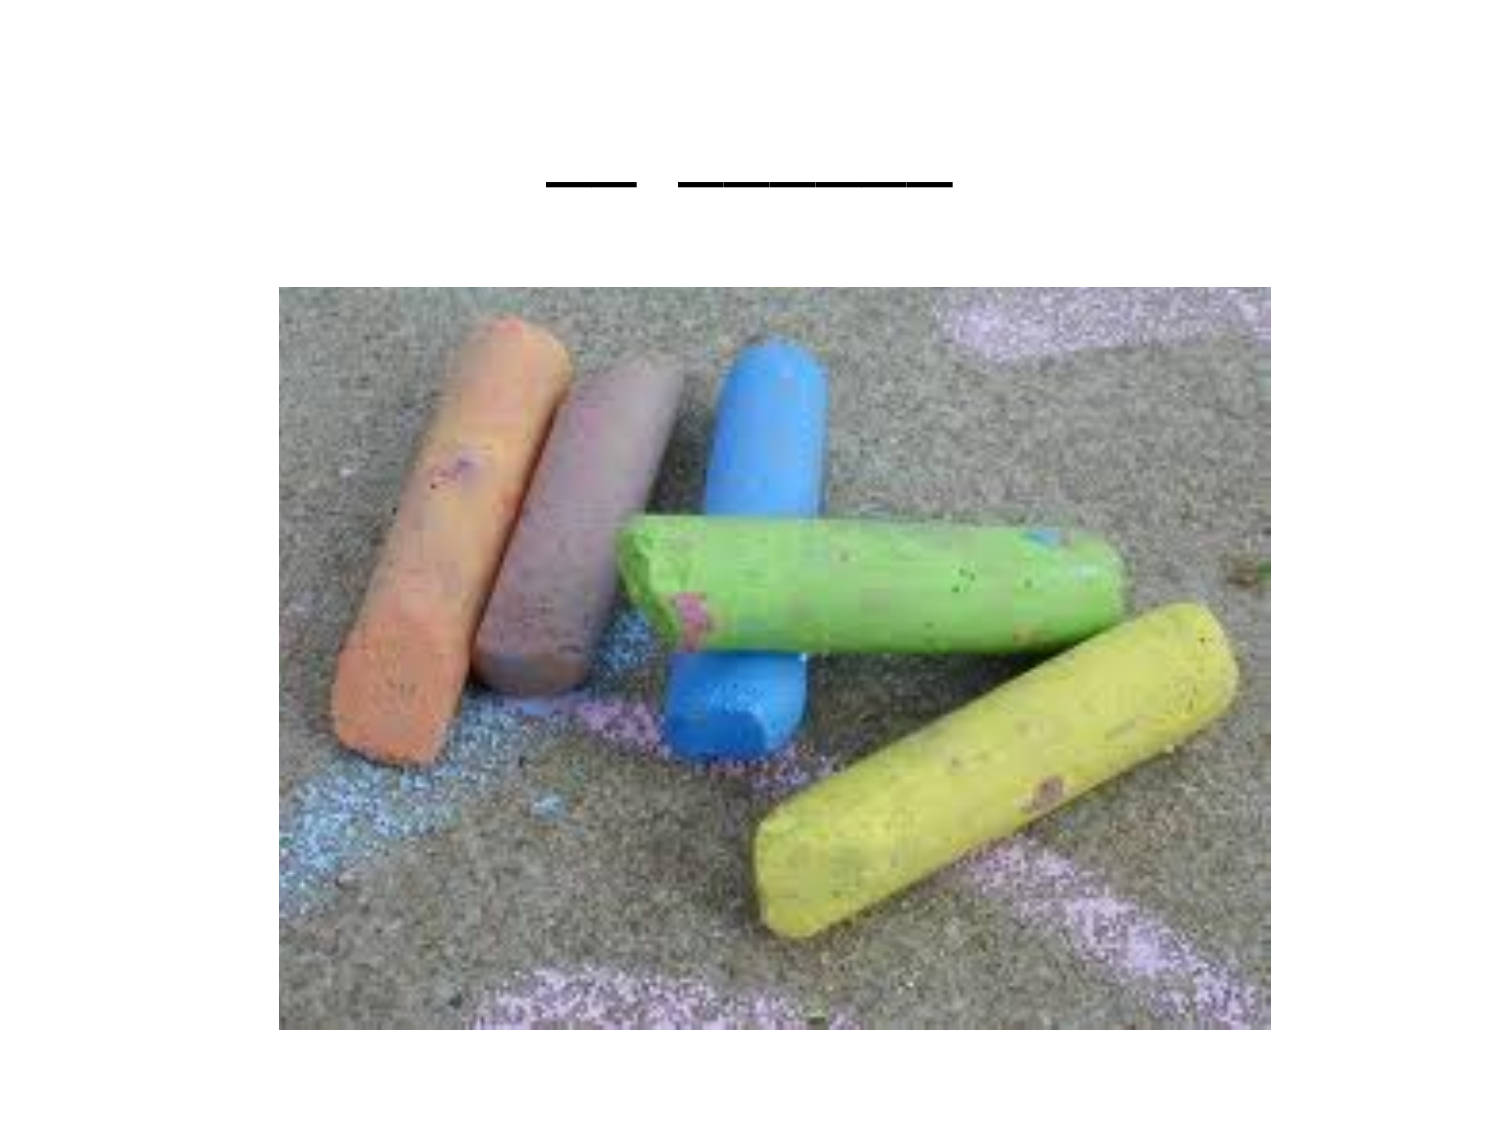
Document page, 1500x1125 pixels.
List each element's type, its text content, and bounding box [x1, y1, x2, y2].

picture [99, 287, 1451, 1031]
title __ ______ [75, 45, 1425, 233]
